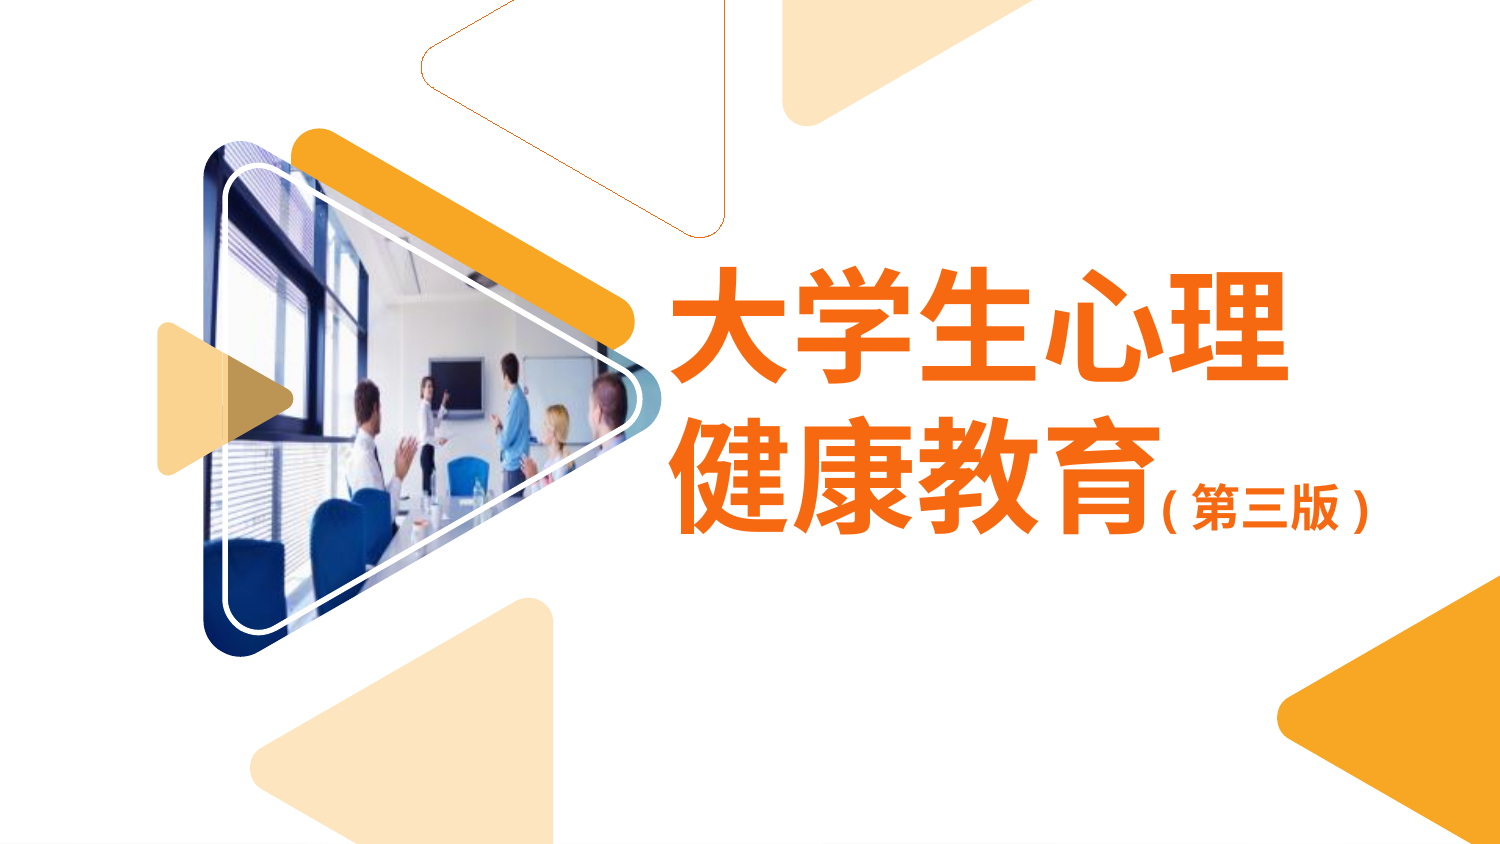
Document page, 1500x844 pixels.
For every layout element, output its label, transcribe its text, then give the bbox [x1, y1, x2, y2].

text_box [782, 0, 1034, 127]
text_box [157, 321, 294, 476]
text_box [298, 128, 342, 137]
text_box 大学生心理 健康教育 [665, 248, 1359, 549]
text_box [249, 667, 554, 844]
text_box (第三版) [1146, 469, 1385, 545]
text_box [203, 138, 662, 659]
text_box [1277, 575, 1500, 844]
text_box [421, 0, 725, 238]
